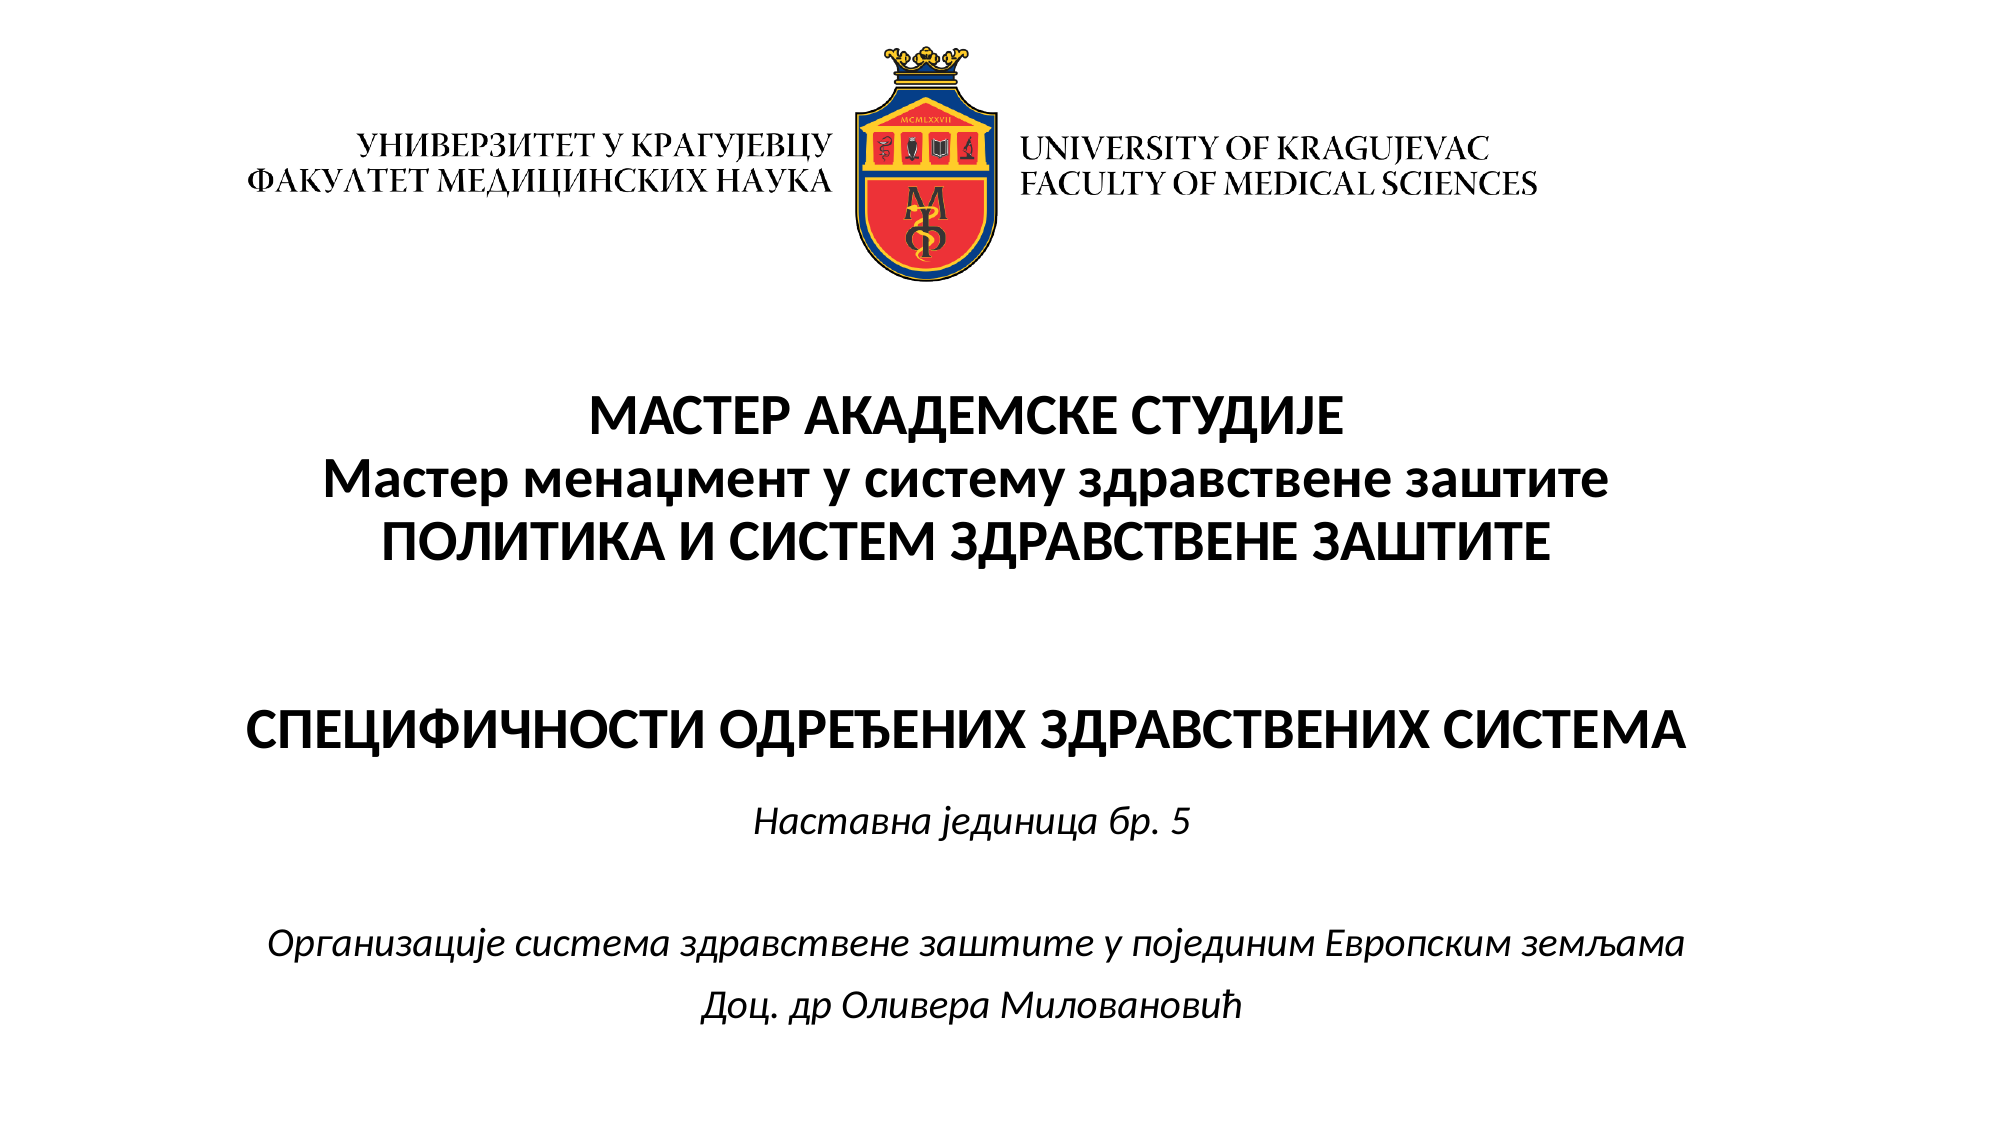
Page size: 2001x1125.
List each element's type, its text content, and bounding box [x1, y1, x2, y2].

title МАСТЕР АКАДЕМСКЕ СТУДИЈЕ Мастер менаџмент у систему здравствене заштите ПОЛИТИКА И СИСТЕМ ЗДРАВСТВЕНЕ ЗАШТИТЕ СПЕЦИФИЧНОСТИ ОДРЕЂЕНИХ ЗДРАВСТВЕНИХ СИСТЕМА [216, 377, 1717, 770]
picture [247, 45, 1537, 282]
subtitle Наставна јединица бр. 5 Организације система здравствене заштите у појединим Европским земљама Доц. др Оливера Миловановић [222, 791, 1722, 1064]
